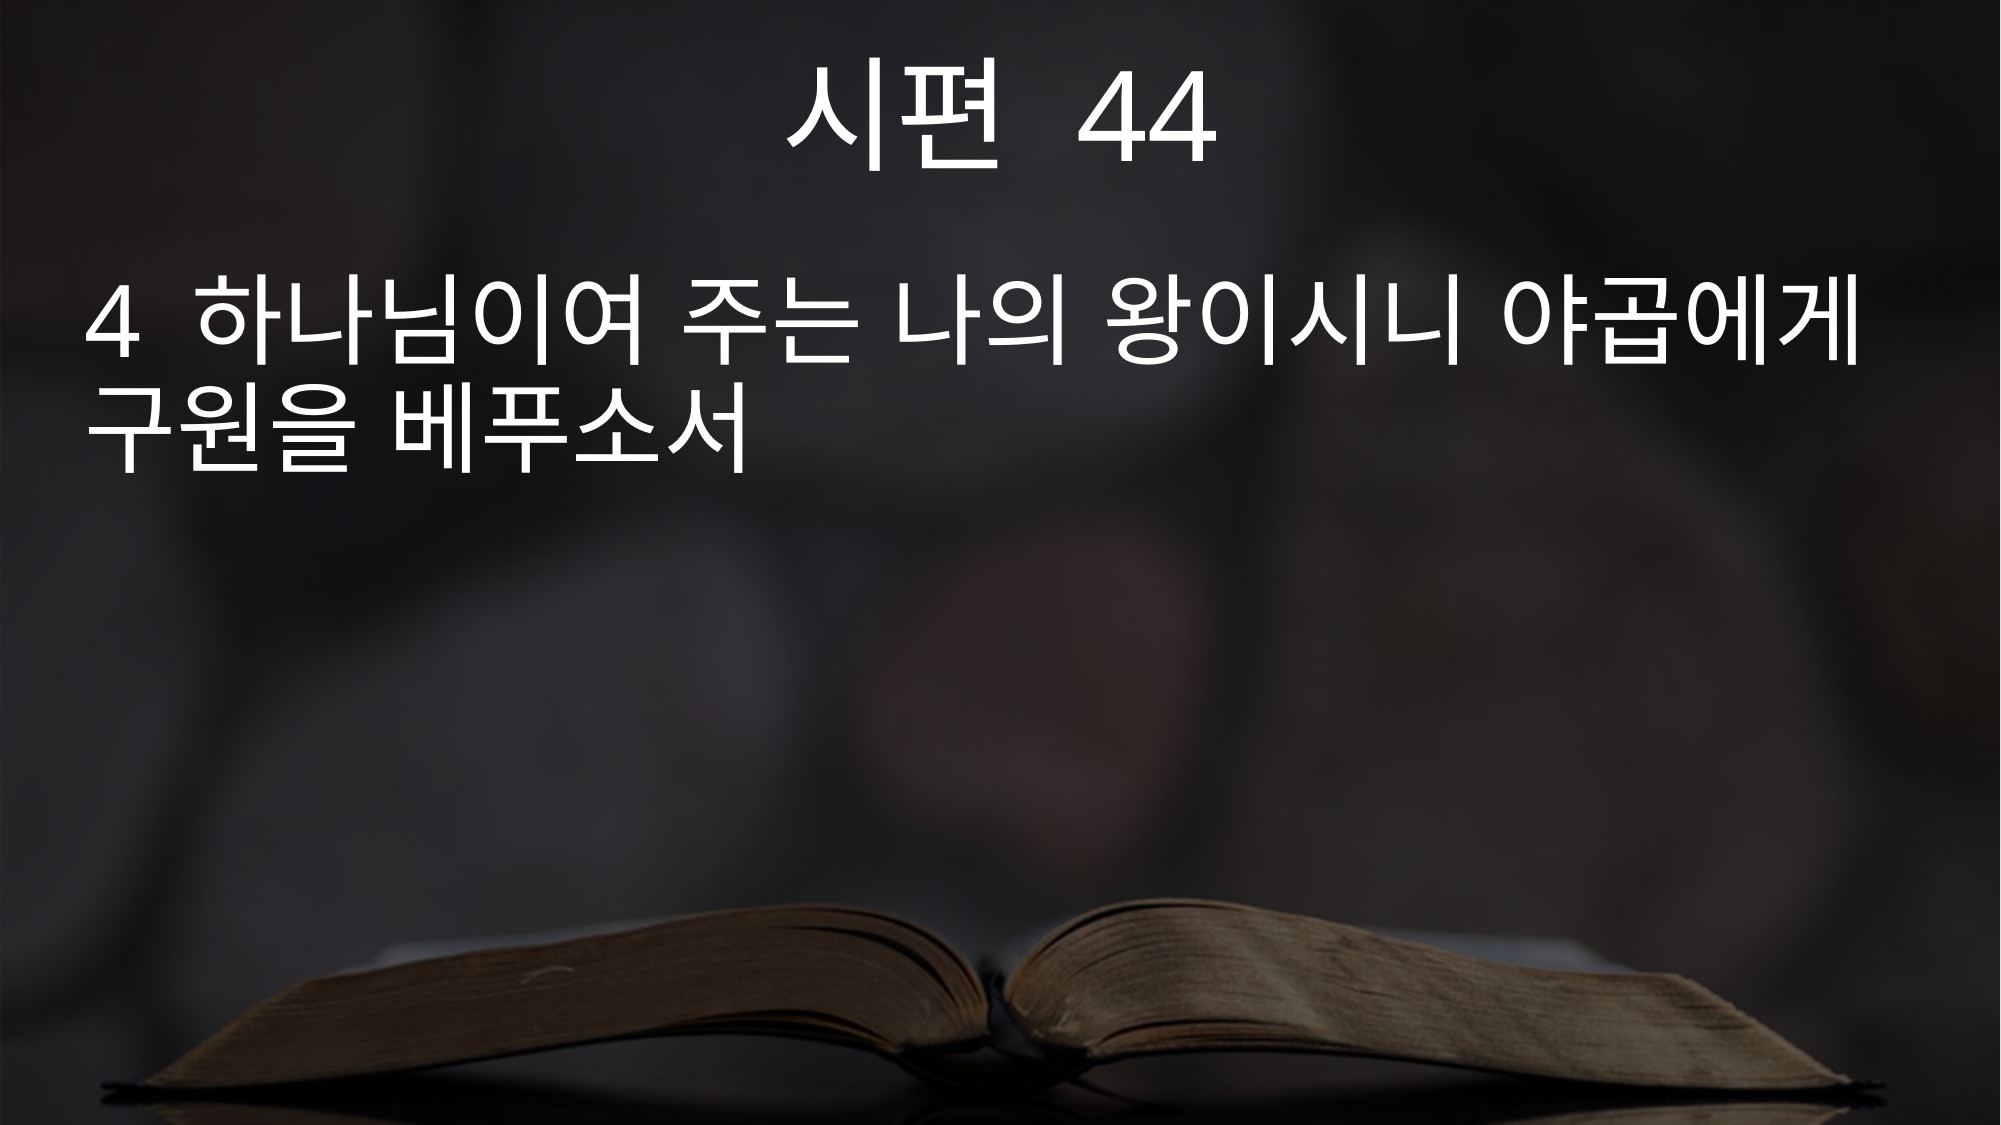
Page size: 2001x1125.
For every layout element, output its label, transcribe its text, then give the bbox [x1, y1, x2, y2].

picture [0, 0, 2001, 1125]
footer 시편 44 [0, 32, 2000, 192]
list 4 하나님이여 주는 나의 왕이시니 야곱에게 구원을 베푸소서 [69, 263, 1953, 423]
